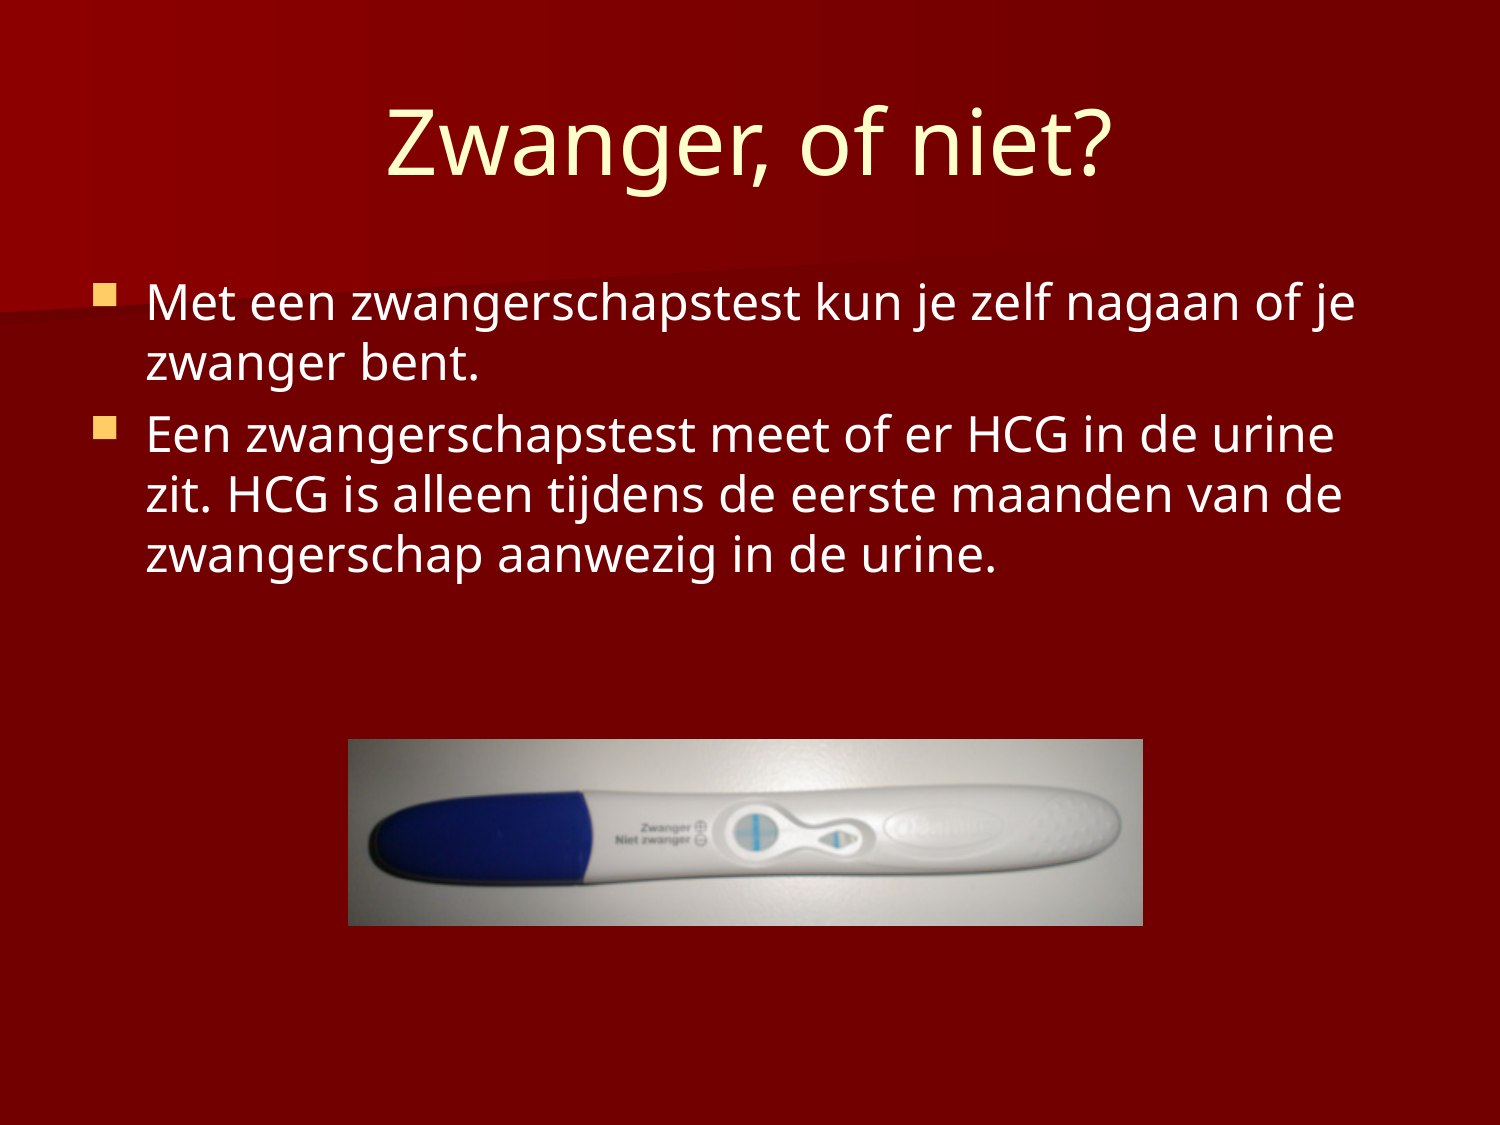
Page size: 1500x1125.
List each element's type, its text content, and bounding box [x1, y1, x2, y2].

picture [348, 739, 1143, 926]
title Zwanger, of niet? [74, 44, 1426, 233]
list Met een zwangerschapstest kun je zelf nagaan of je zwanger bent. Een zwangerschapstest meet of er HCG in de urine zit. HCG is alleen tijdens de eerste maanden van de zwangerschap aanwezig in de urine. [74, 262, 1426, 619]
